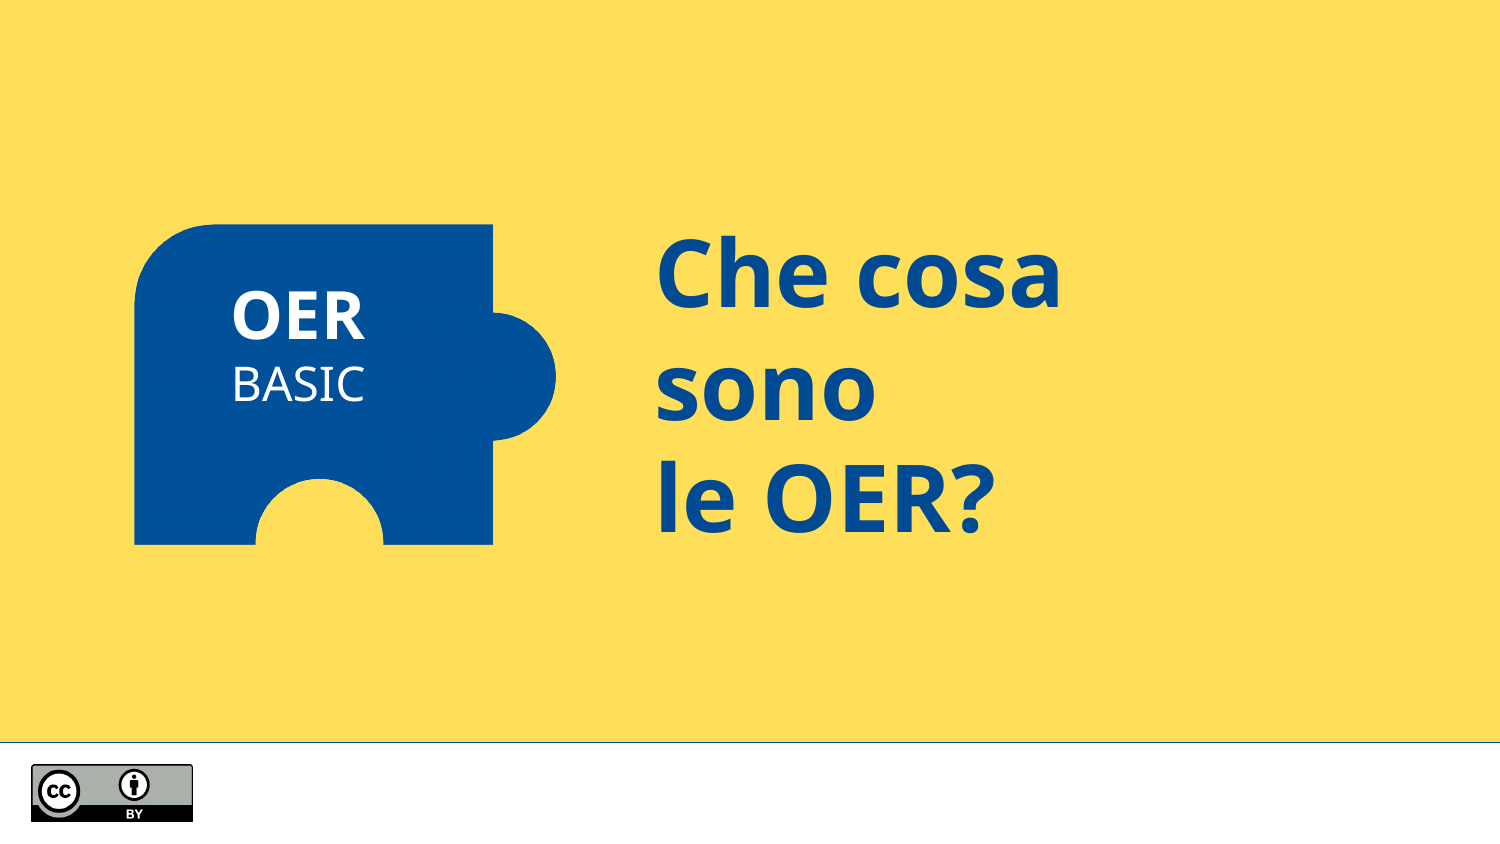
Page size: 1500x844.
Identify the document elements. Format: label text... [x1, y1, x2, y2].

picture [133, 224, 556, 545]
text_box [0, 750, 1500, 844]
text_box Che cosa sono le OER? [639, 199, 1189, 567]
text_box OER BASIC [560, 258, 862, 426]
picture [31, 764, 193, 822]
